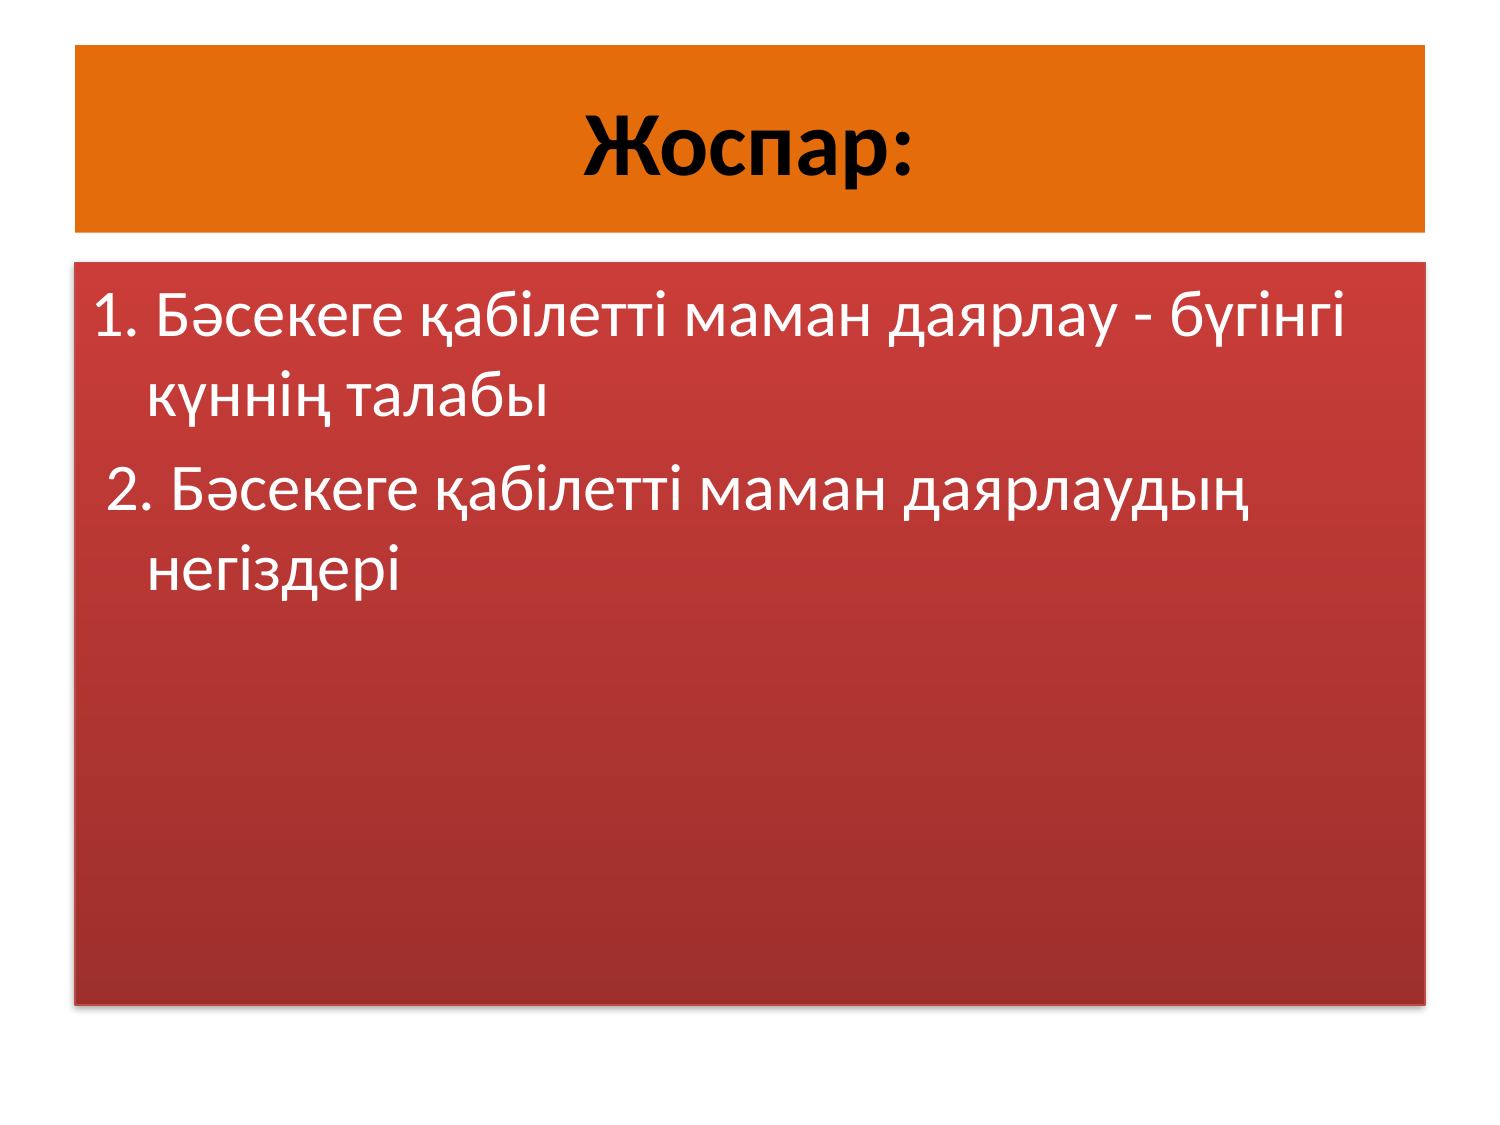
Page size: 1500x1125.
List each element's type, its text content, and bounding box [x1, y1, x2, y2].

title Жоспар: [75, 45, 1425, 233]
list 1. Бәсекеге қабілетті маман даярлау - бүгінгі күннің талабы 2. Бәсекеге қабілетті маман даярлаудың негіздері [74, 262, 1426, 1006]
